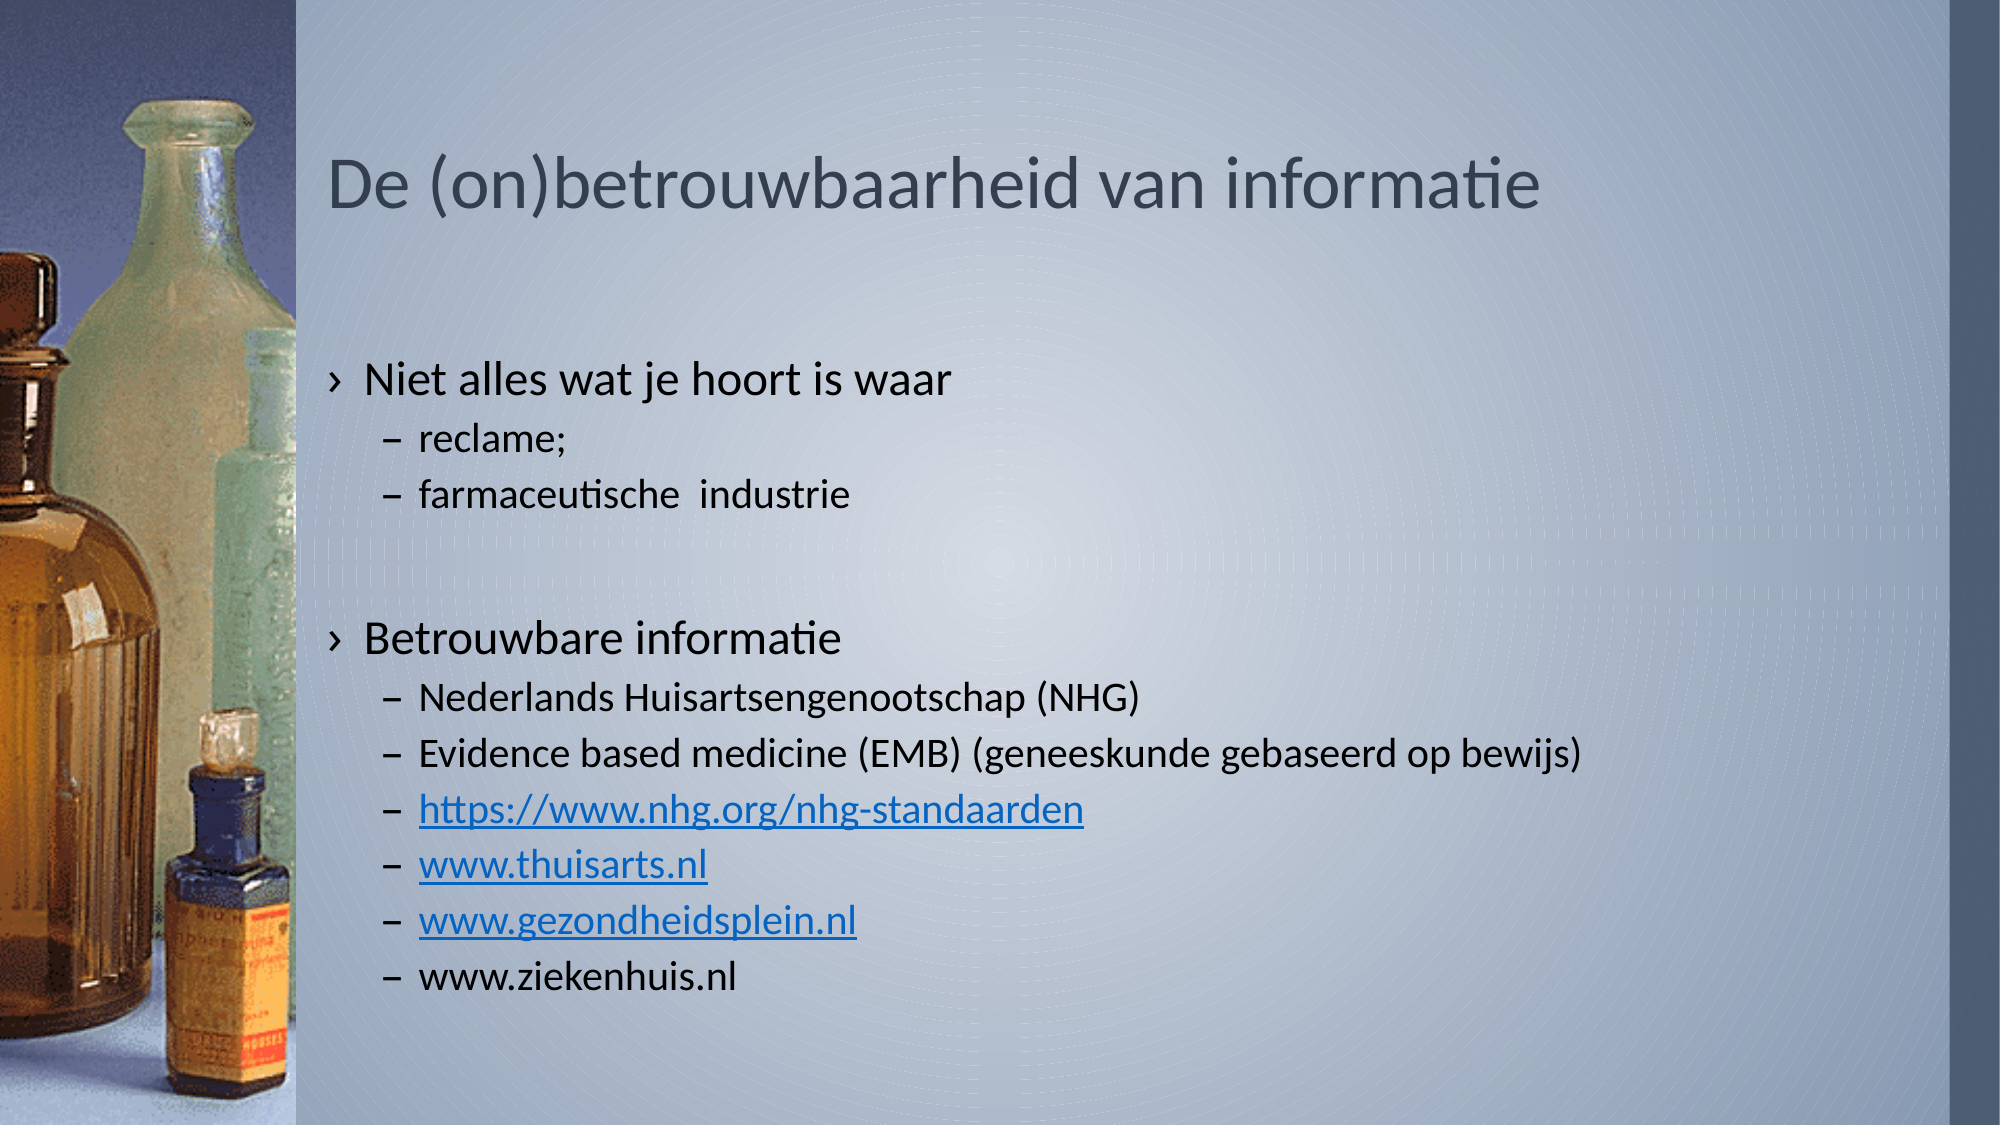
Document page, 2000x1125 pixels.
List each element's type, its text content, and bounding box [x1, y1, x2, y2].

list Niet alles wat je hoort is waar reclame; farmaceutische industrie Betrouwbare informatie Nederlands Huisartsengenootschap (NHG) Evidence based medicine (EMB) (geneeskunde gebaseerd op bewijs) https://www.nhg.org/nhg-standaarden www.thuisarts.nl www.gezondheidsplein.nl www.ziekenhuis.nl [312, 262, 1867, 1013]
picture [0, 0, 296, 1125]
title De (on)betrouwbaarheid van informatie [312, 29, 1867, 233]
